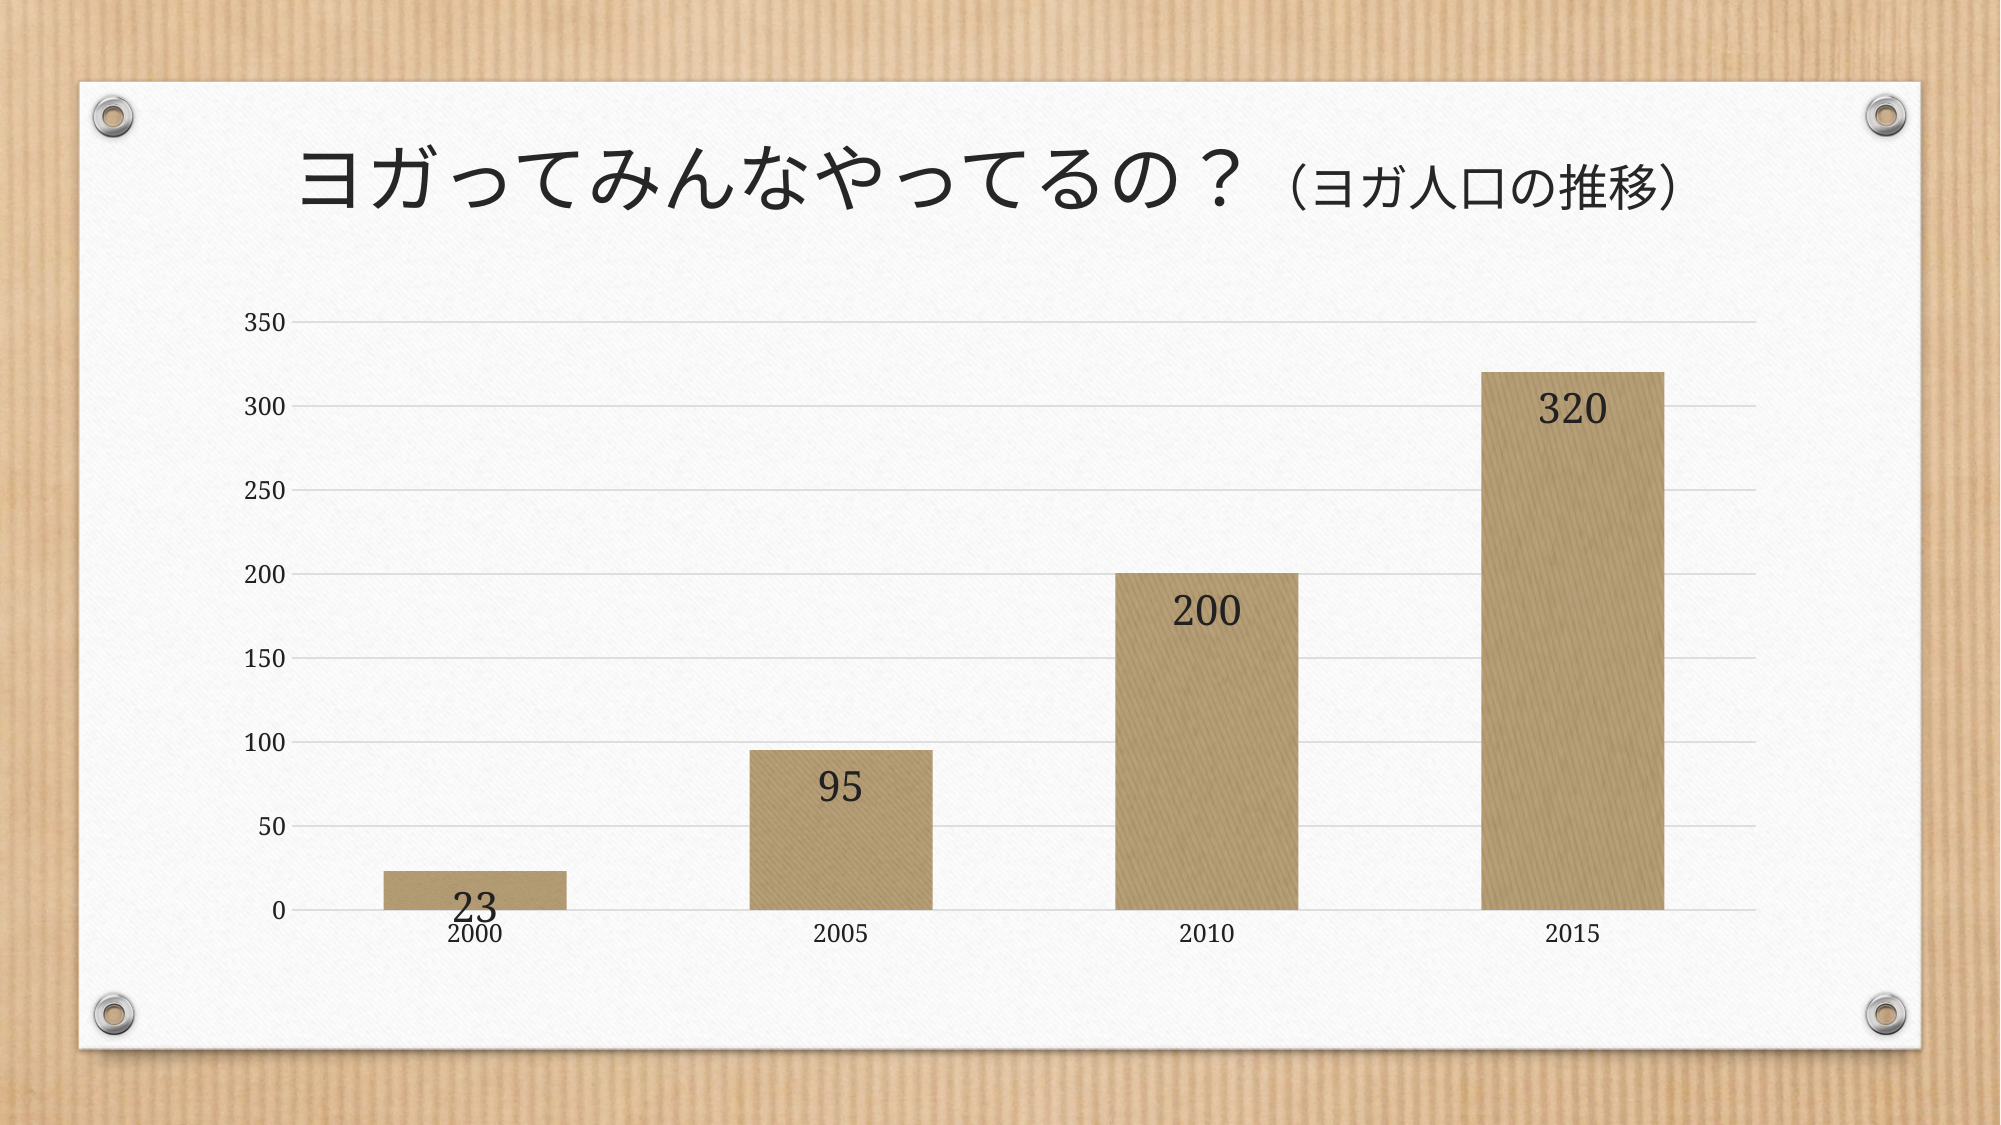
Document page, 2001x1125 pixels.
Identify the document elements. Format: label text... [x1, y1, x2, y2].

picture [0, 0, 2001, 1125]
chart [212, 291, 1788, 964]
title ヨガってみんなやってるの？（ヨガ人口の推移） [212, 90, 1788, 262]
